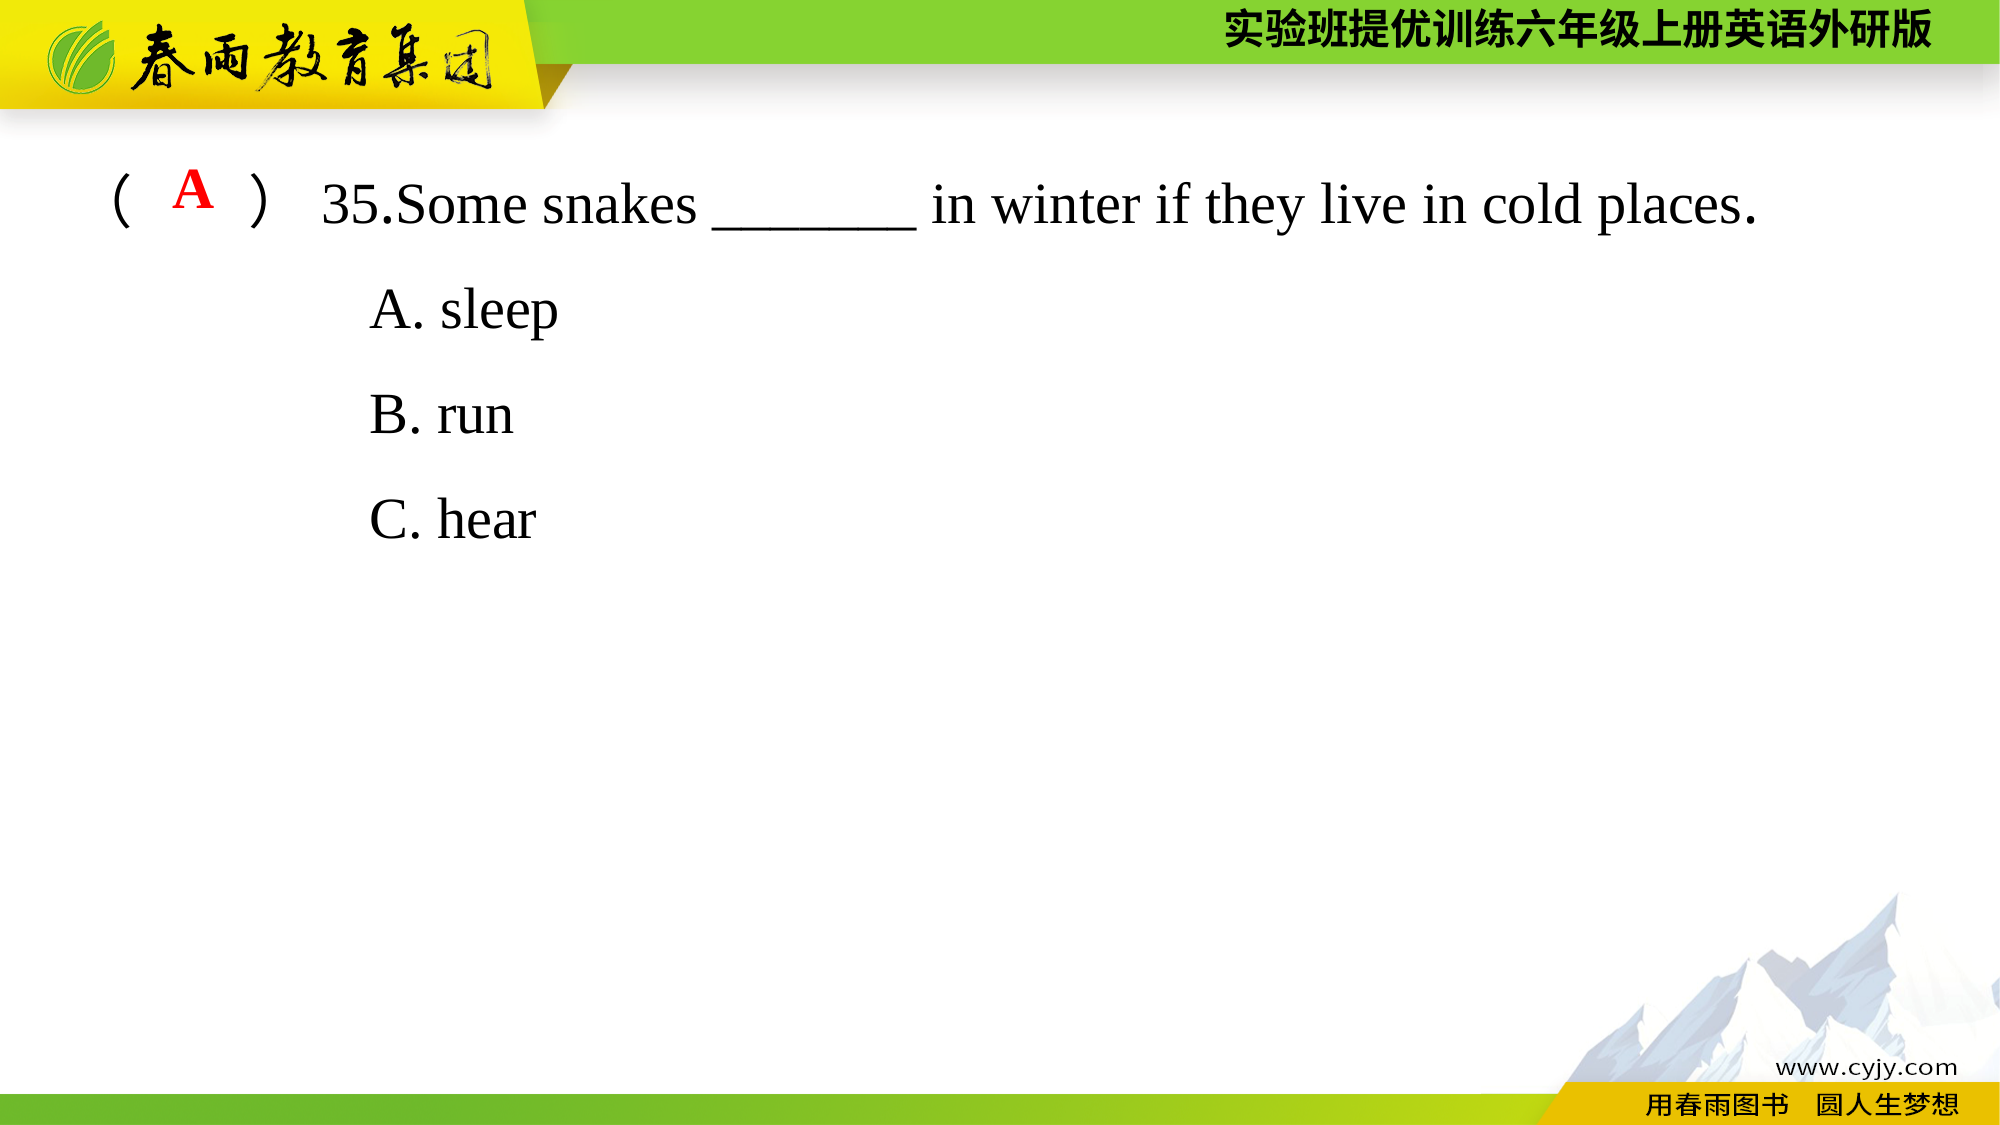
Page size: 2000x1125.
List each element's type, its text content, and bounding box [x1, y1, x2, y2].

text_box A [157, 142, 230, 228]
picture [0, 0, 2000, 1125]
list （ ）35.Some snakes _______ in winter if they live in cold places. A. sleep B. run C. hear [59, 122, 1944, 562]
